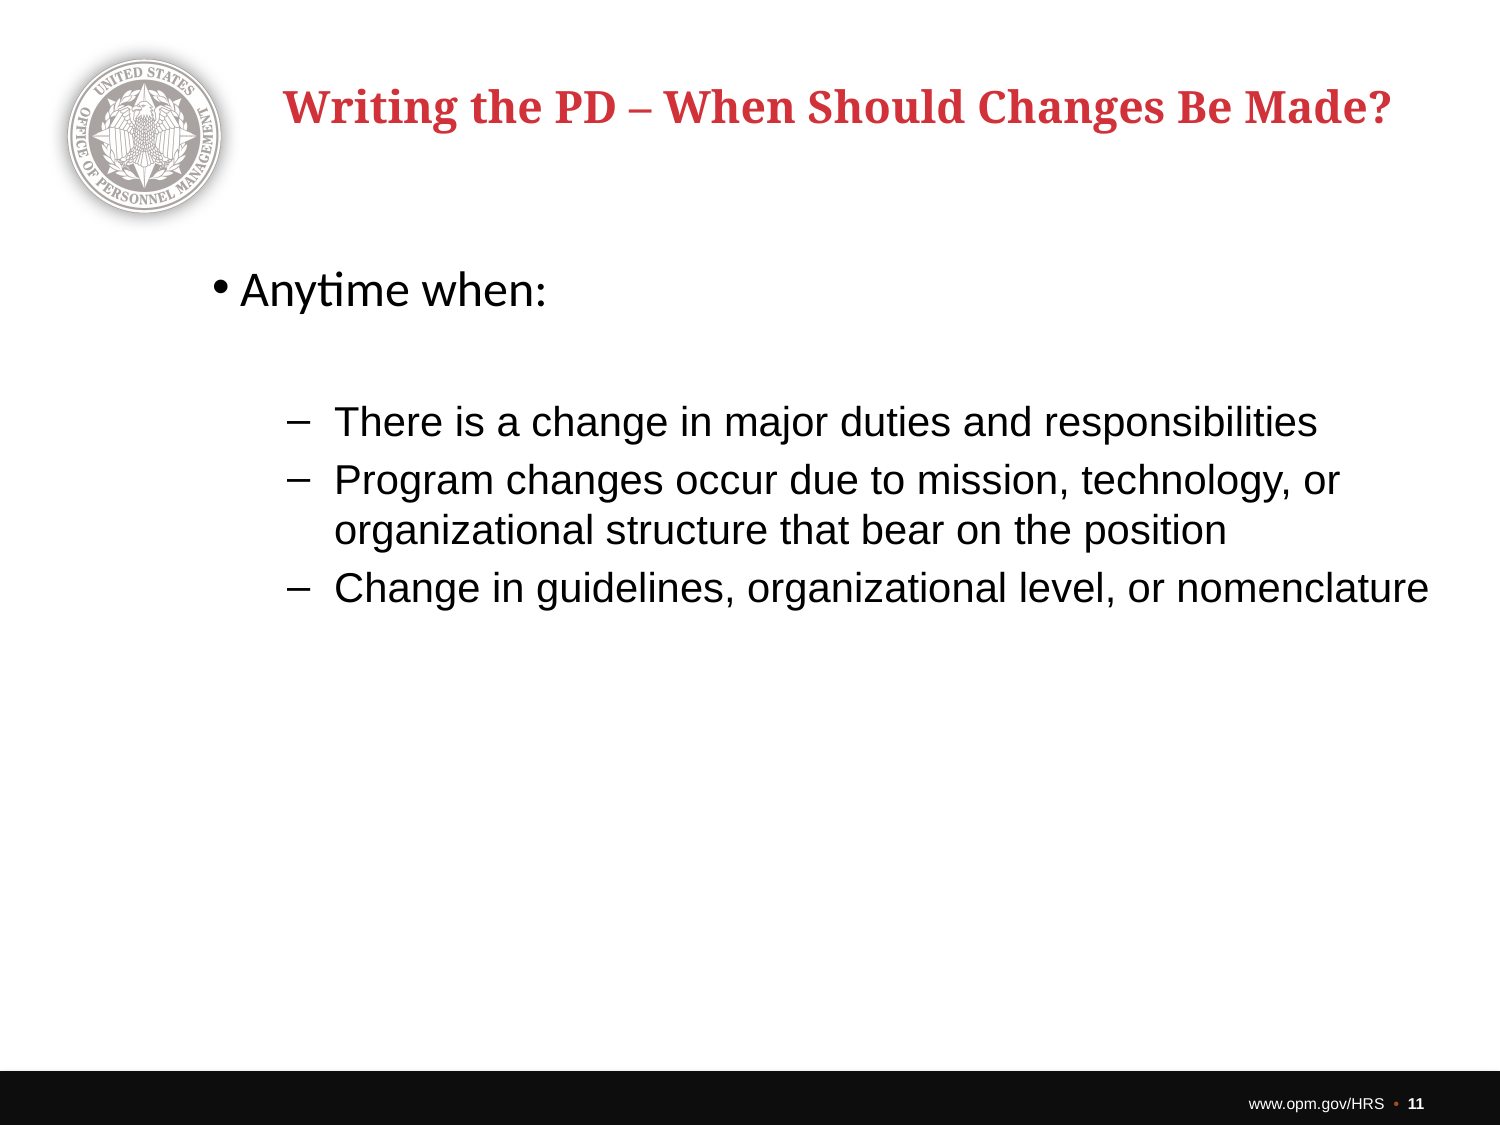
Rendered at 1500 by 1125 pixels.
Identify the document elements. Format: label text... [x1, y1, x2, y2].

picture [41, 36, 241, 231]
list Anytime when: There is a change in major duties and responsibilities Program changes occur due to mission, technology, or organizational structure that bear on the position Change in guidelines, organizational level, or nomenclature [197, 248, 1500, 1045]
title Writing the PD – When Should Changes Be Made? [267, 45, 1425, 167]
